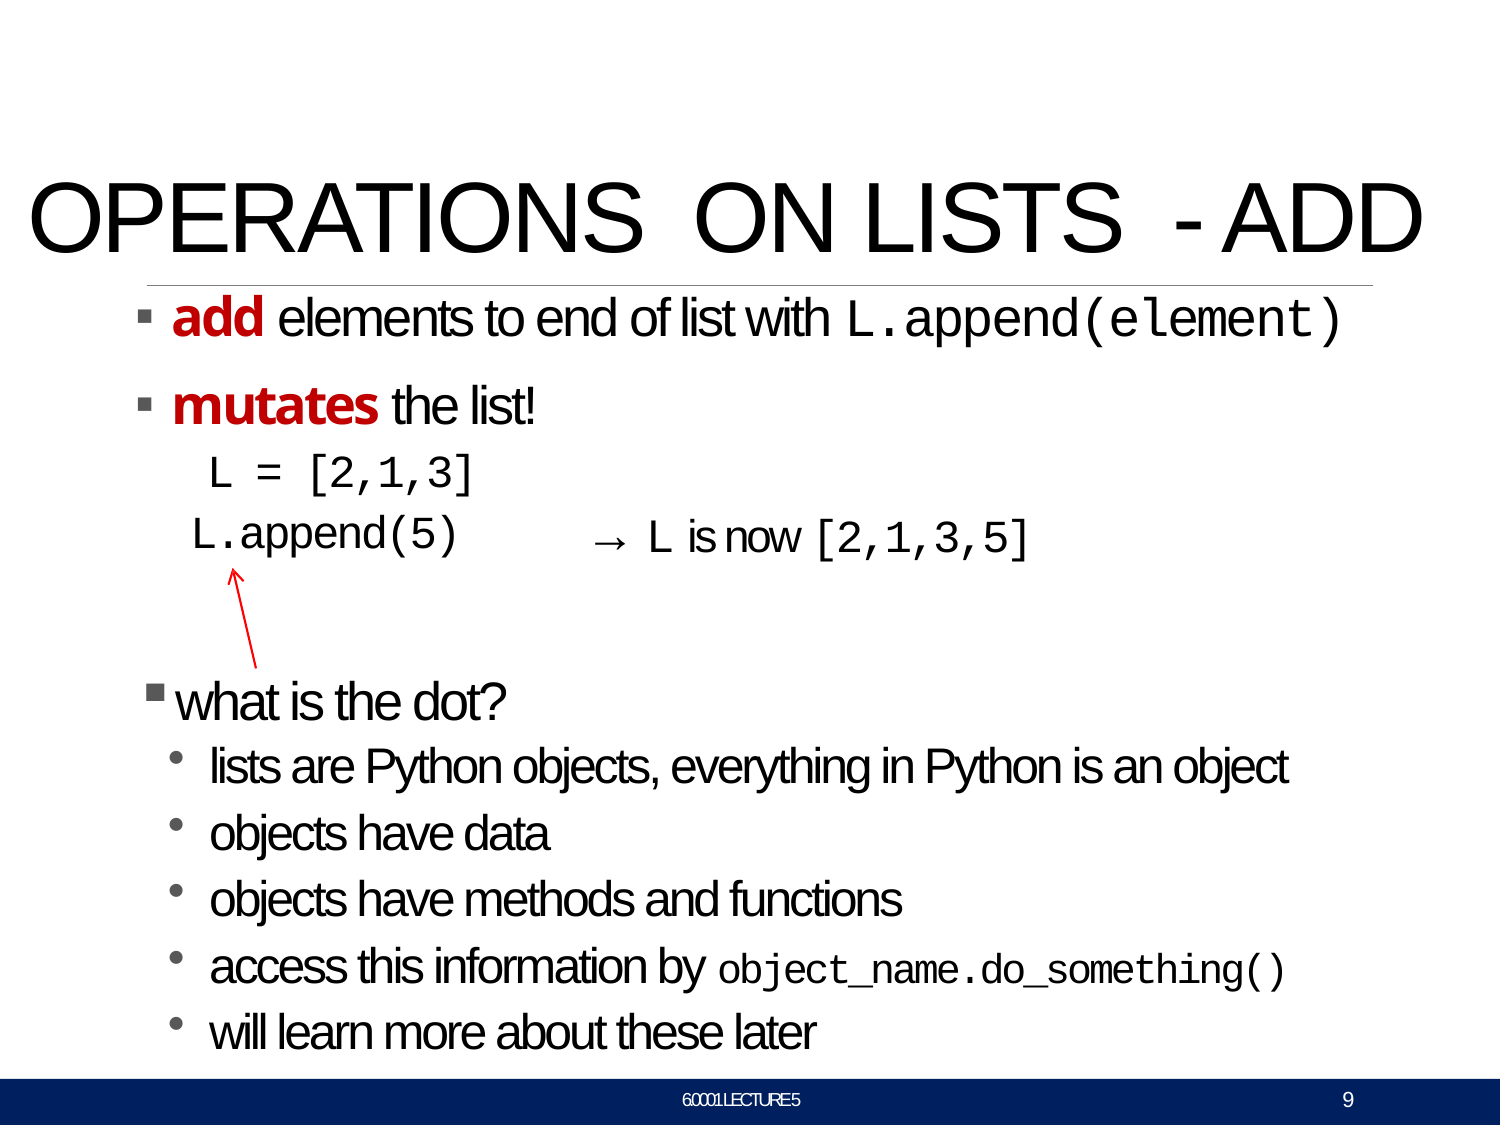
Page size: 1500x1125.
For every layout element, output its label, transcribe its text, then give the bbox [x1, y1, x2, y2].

text_box [227, 567, 258, 669]
title OPERATIONS ON LISTS - ADD [24, 149, 1500, 340]
slide_number 9 [1338, 1088, 1369, 1125]
text_box add elements to end of list with L.append(element) mutates the list! L = [2,1,3] [132, 256, 1438, 497]
text_box L.append(5) [188, 500, 496, 558]
text_box what is the dot? lists are Python objects, everything in Python is an object objects have data objects have methods and functions access this information by object_name.do_something() will learn more about these later [132, 664, 1399, 1060]
text_box → L is now [2,1,3,5] [582, 500, 1050, 563]
footer 6.0001 LECTURE 5 [679, 1090, 821, 1125]
